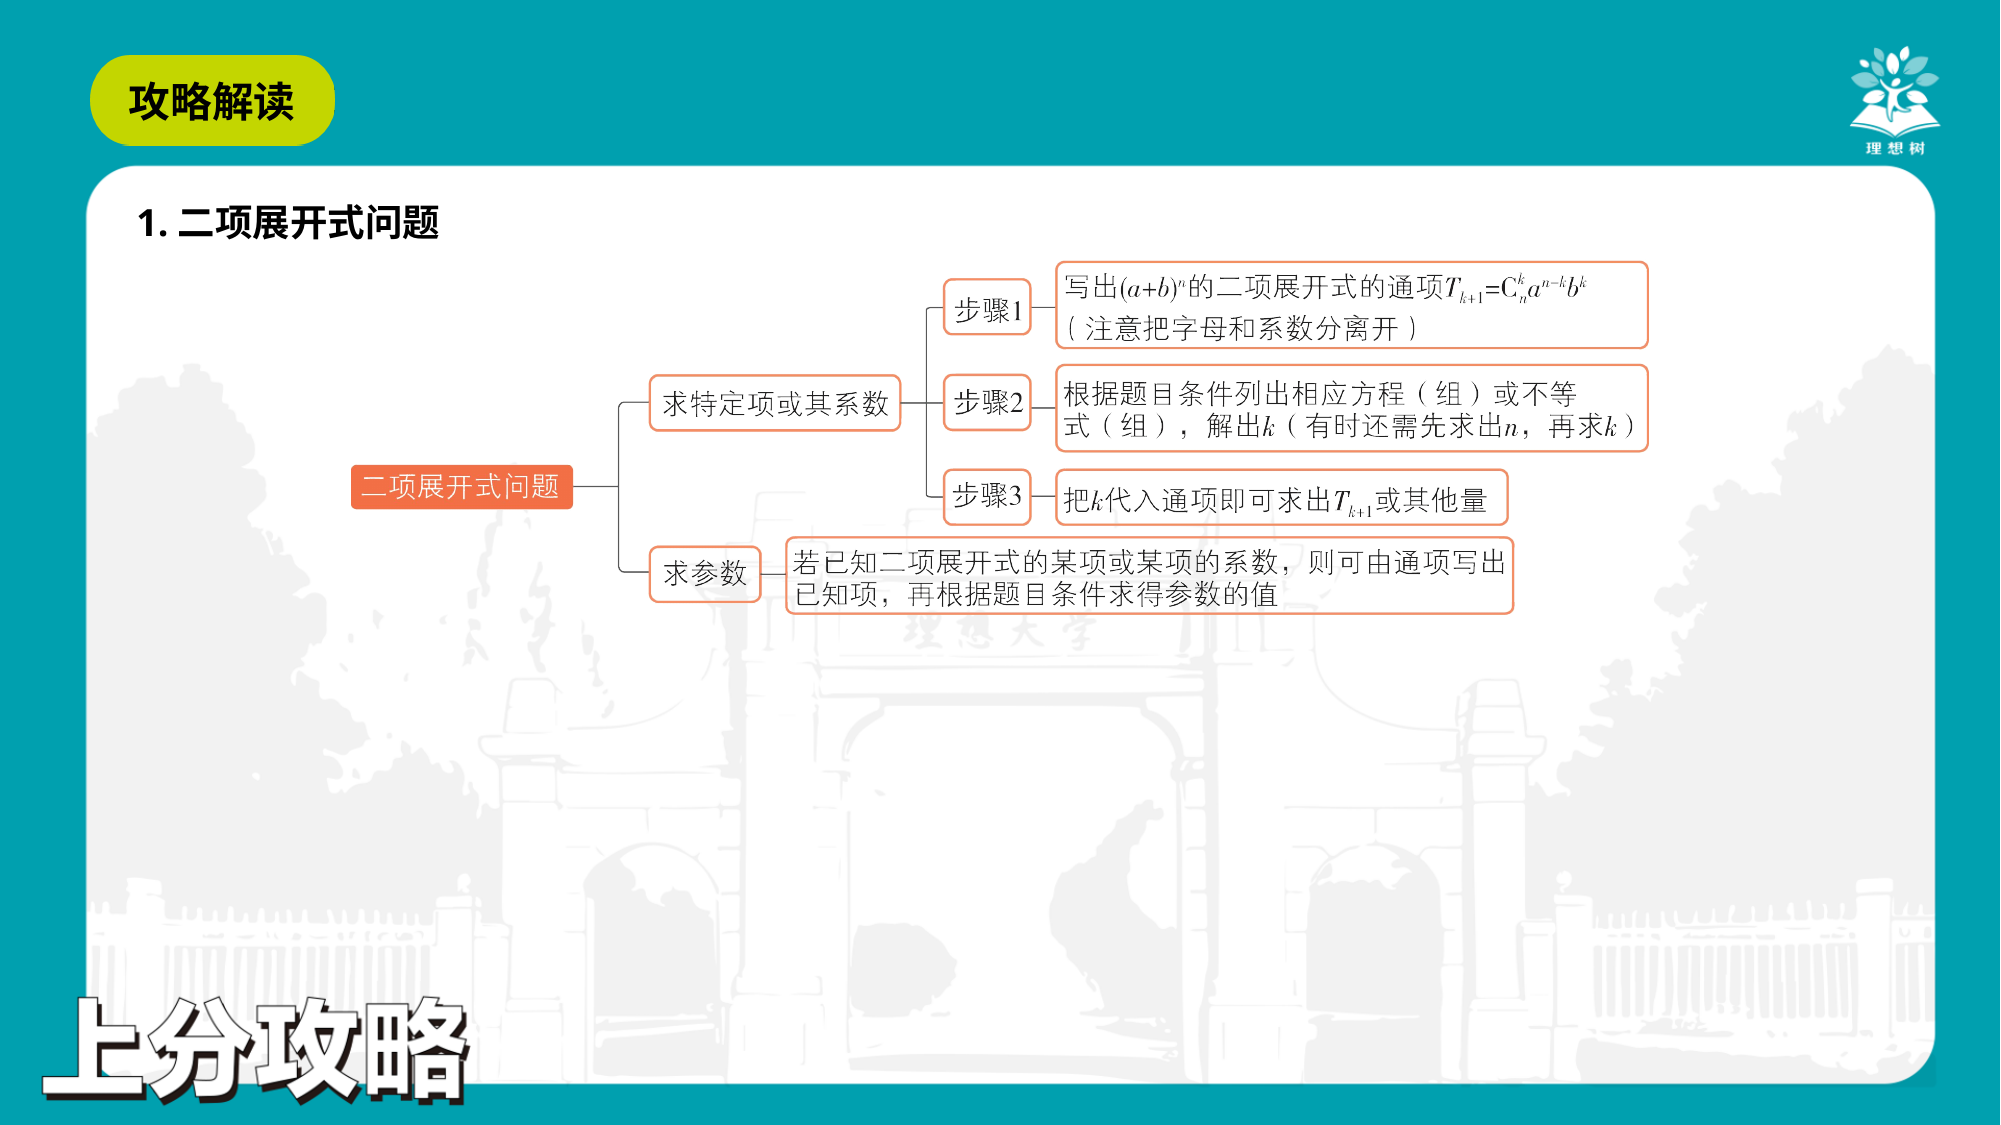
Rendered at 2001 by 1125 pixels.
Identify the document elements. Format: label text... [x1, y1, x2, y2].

picture [0, 0, 2000, 1125]
text_box 1.二项展开式问题 [136, 177, 1865, 237]
